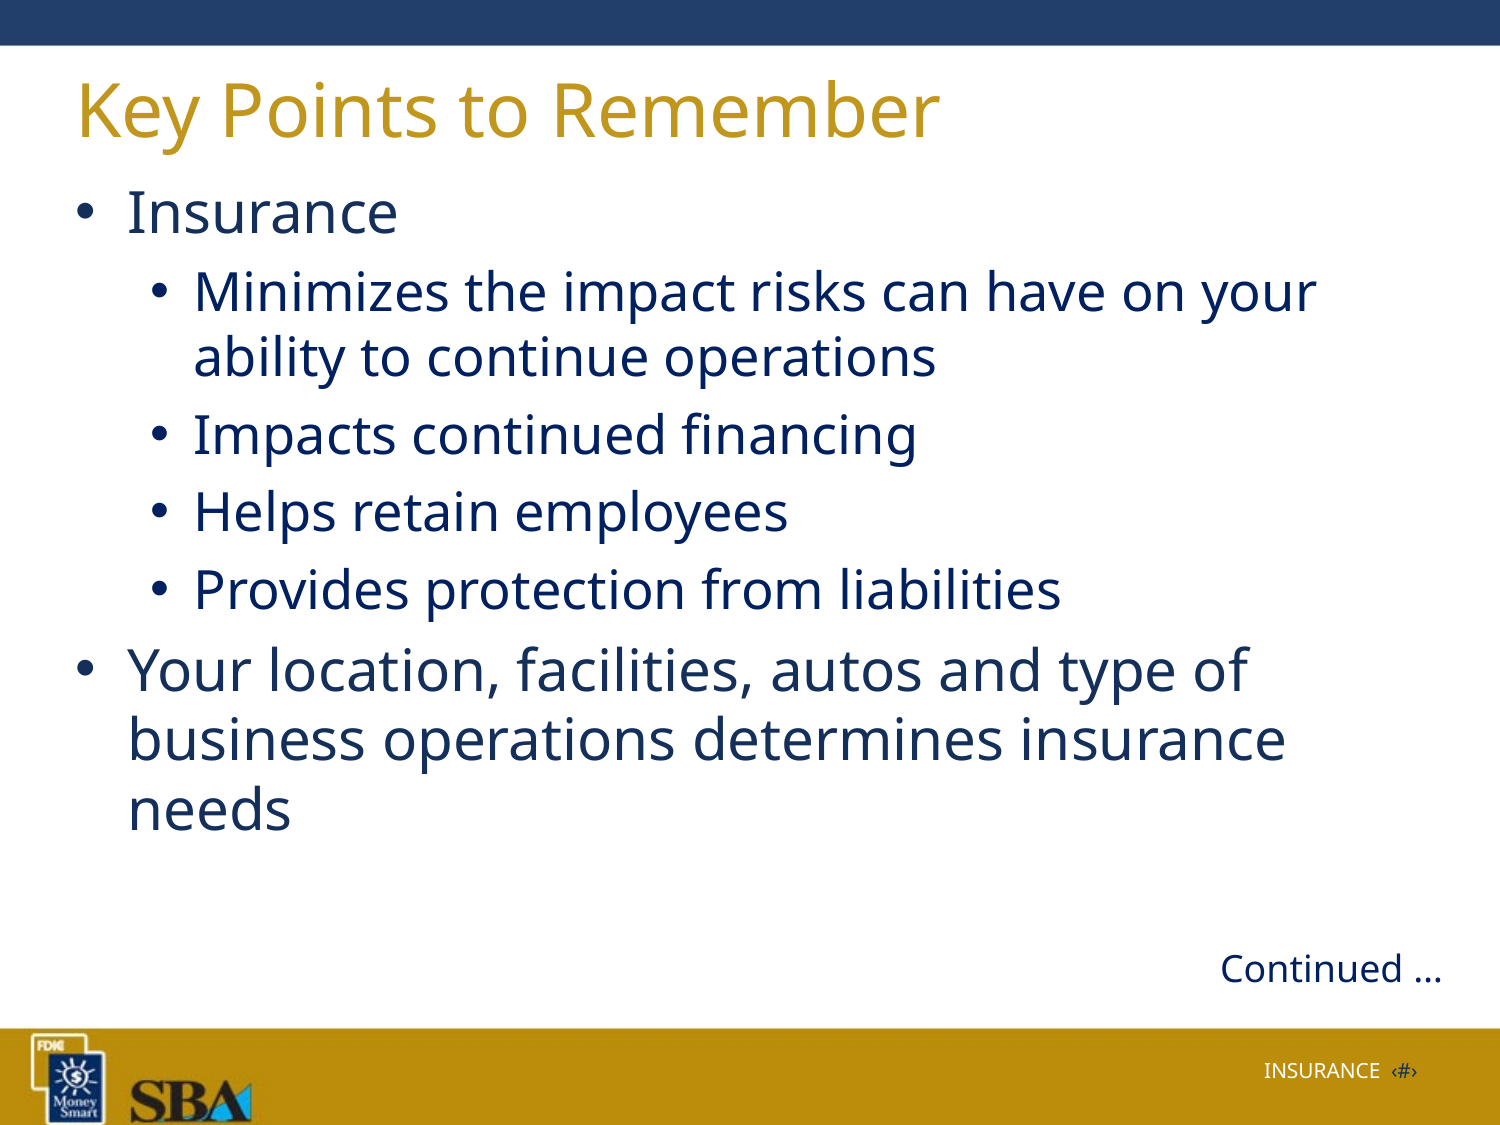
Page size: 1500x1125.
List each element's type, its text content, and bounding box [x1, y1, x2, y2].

title Key Points to Remember [74, 61, 1426, 163]
picture [0, 0, 1500, 1125]
list Insurance Minimizes the impact risks can have on your ability to continue operations Impacts continued financing Helps retain employees Provides protection from liabilities Your location, facilities, autos and type of business operations determines insurance needs [74, 174, 1463, 1013]
text_box Continued … [1212, 937, 1451, 998]
